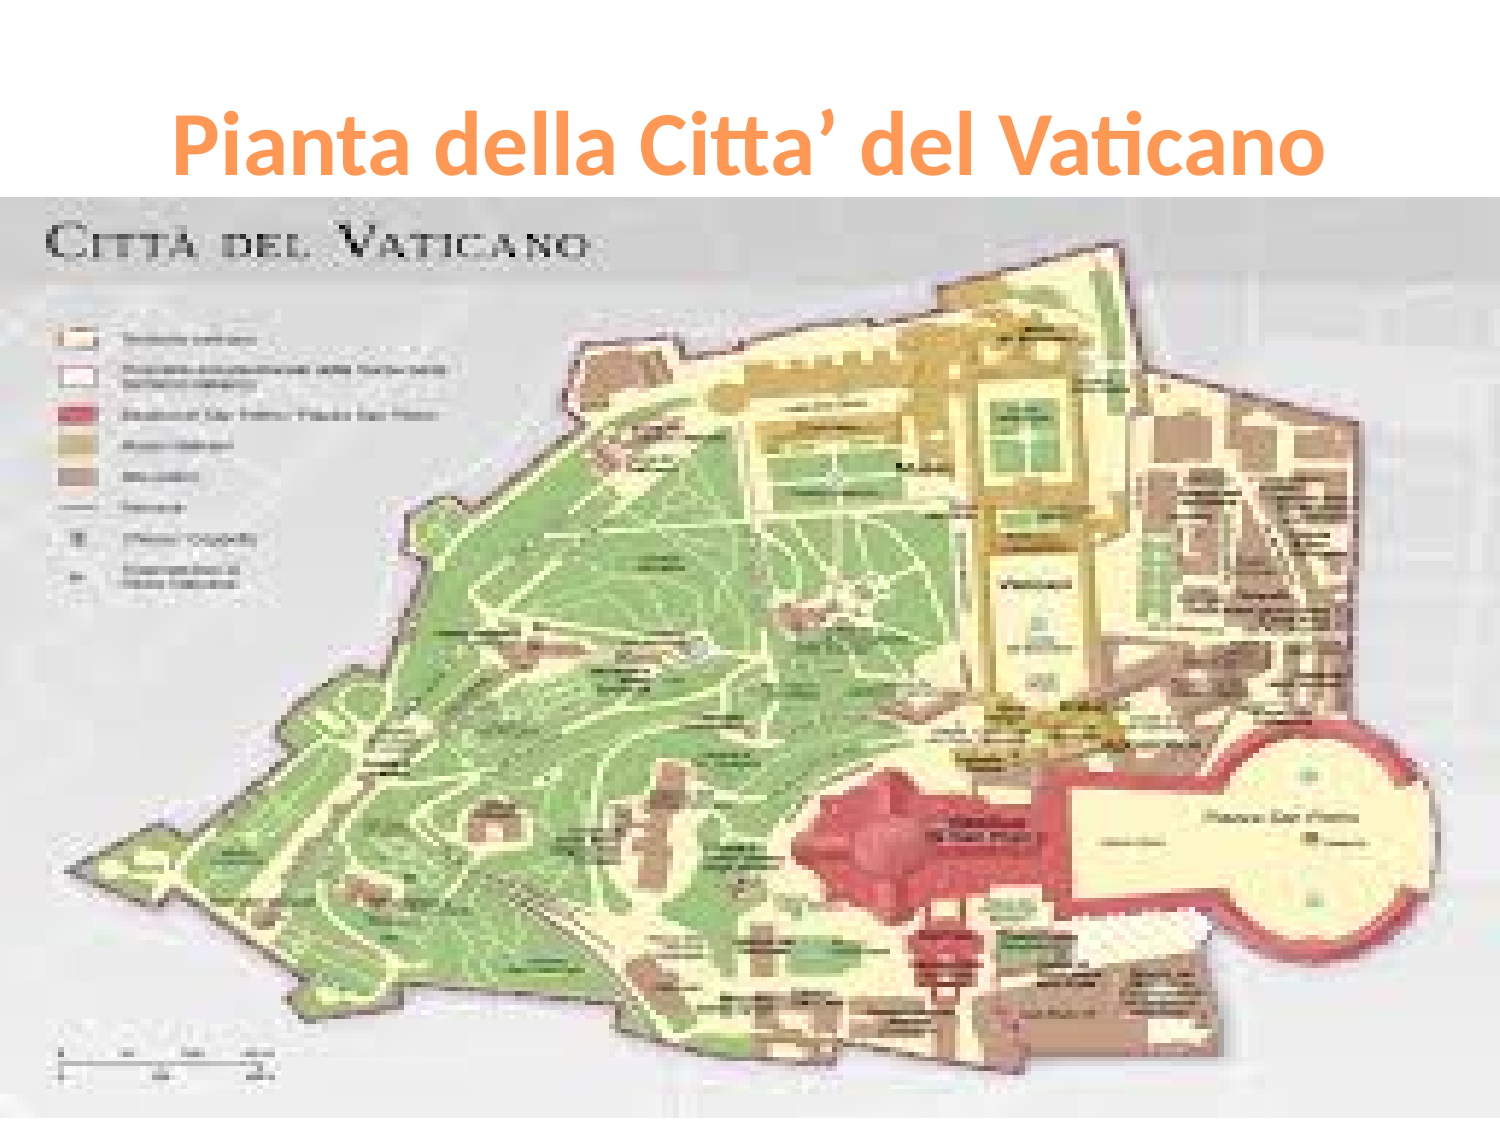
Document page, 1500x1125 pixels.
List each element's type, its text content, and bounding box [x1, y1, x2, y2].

picture [0, 197, 1500, 1118]
title Pianta della Citta’ del Vaticano [75, 45, 1425, 196]
